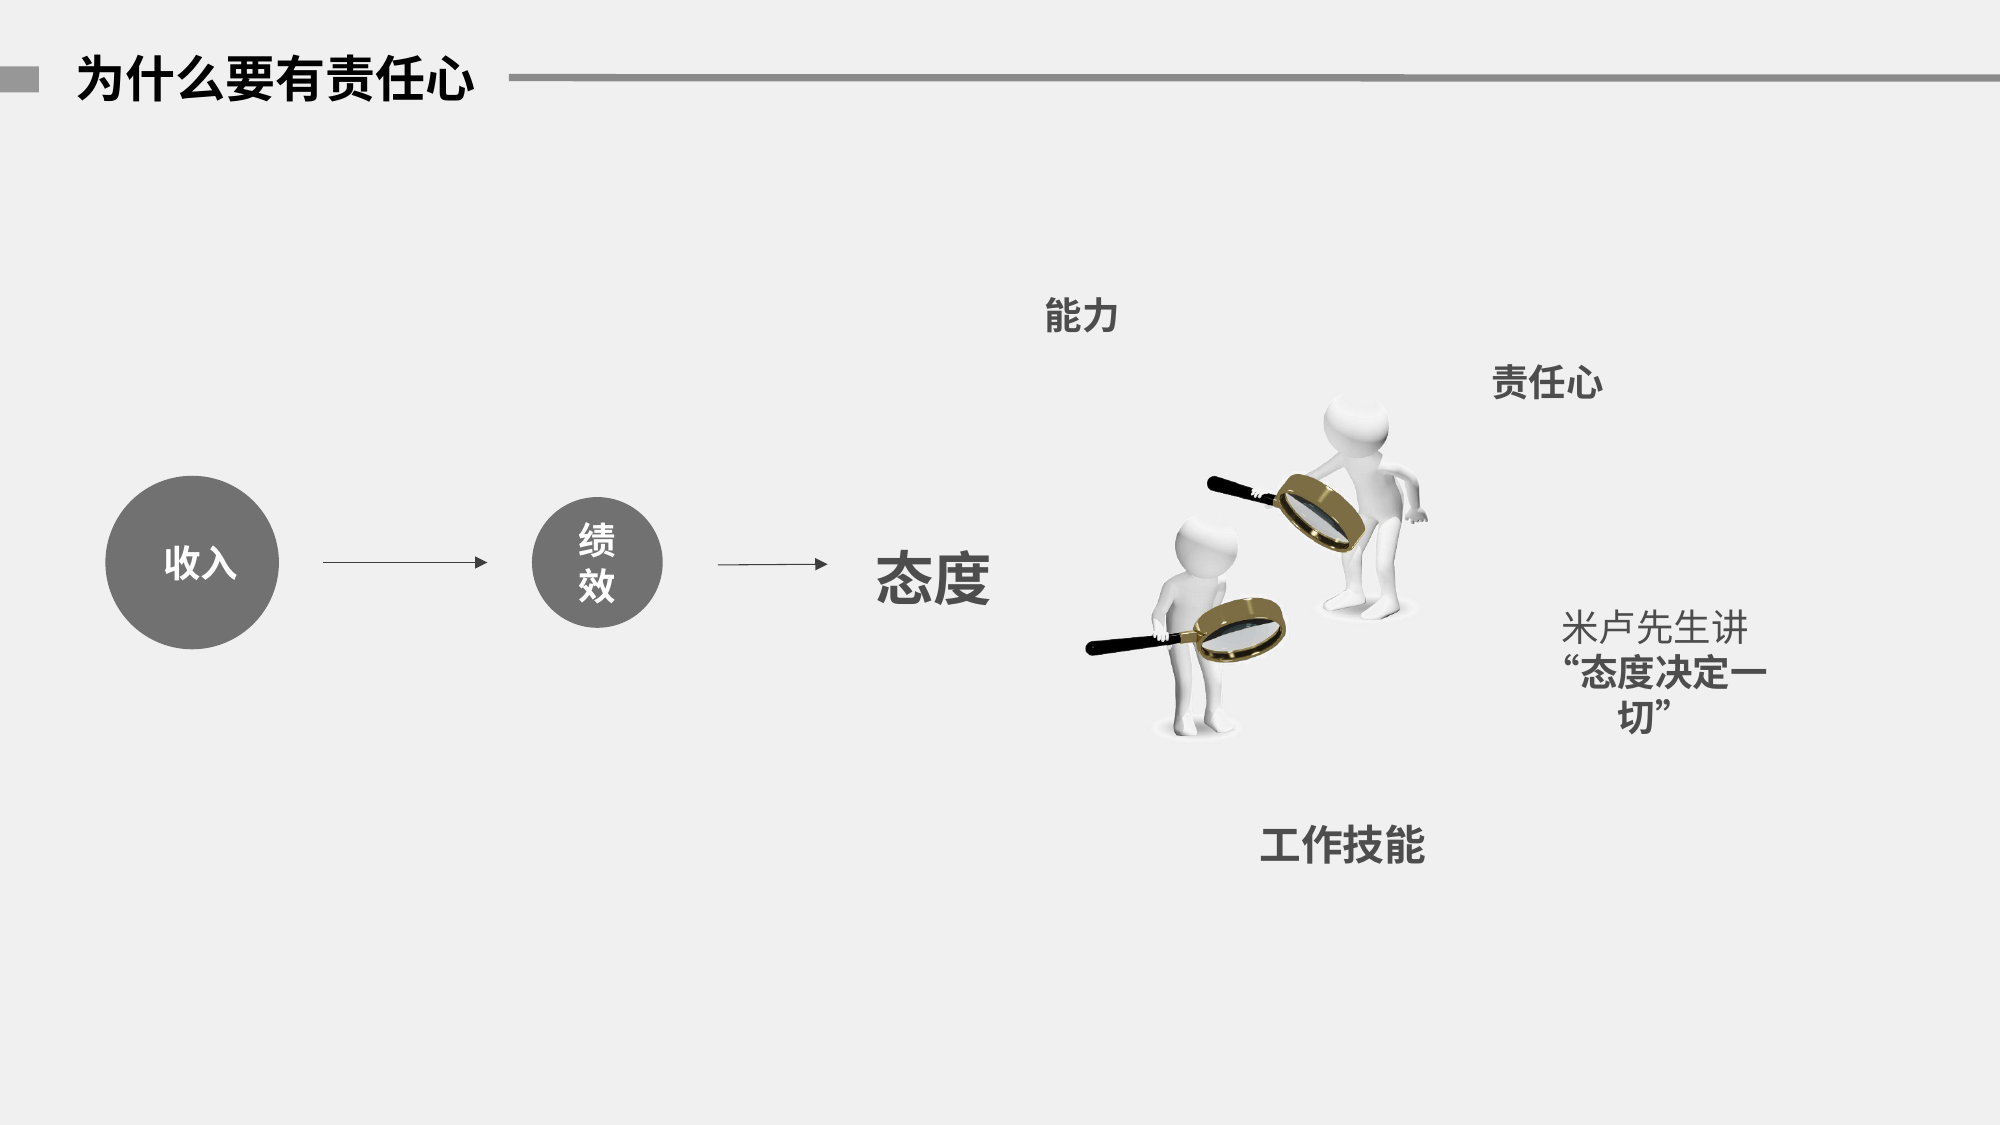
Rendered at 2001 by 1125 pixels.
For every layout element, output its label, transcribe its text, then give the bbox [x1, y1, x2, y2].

text_box 为什么要有责任心 [60, 40, 509, 115]
text_box 绩效 [530, 496, 664, 629]
picture [1073, 379, 1443, 749]
text_box 工作技能 [1244, 810, 1442, 876]
text_box 收入 [104, 474, 280, 651]
text_box [0, 65, 40, 93]
text_box 米卢先生讲 “态度决定一切” [1508, 596, 1802, 747]
text_box 能力 [1030, 285, 1135, 345]
text_box 态度 [860, 534, 1007, 620]
text_box 责任心 [1476, 351, 1619, 411]
